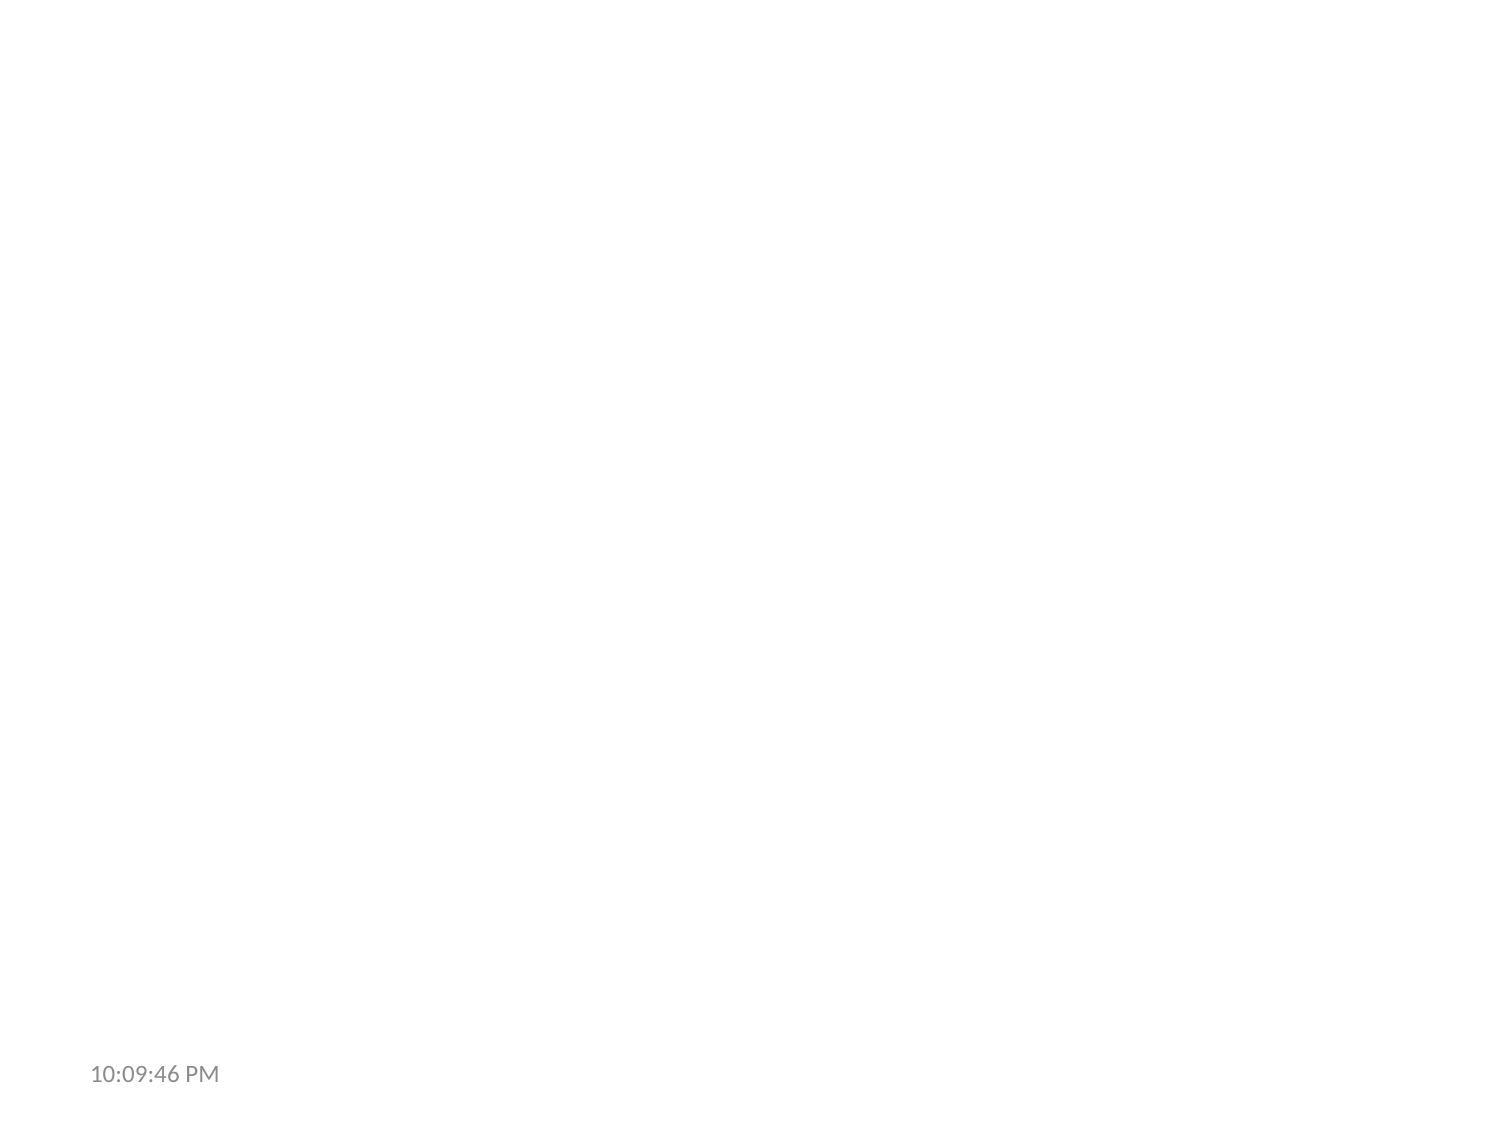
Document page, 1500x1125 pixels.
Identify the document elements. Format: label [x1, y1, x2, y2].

slide_number [75, 1042, 425, 1103]
